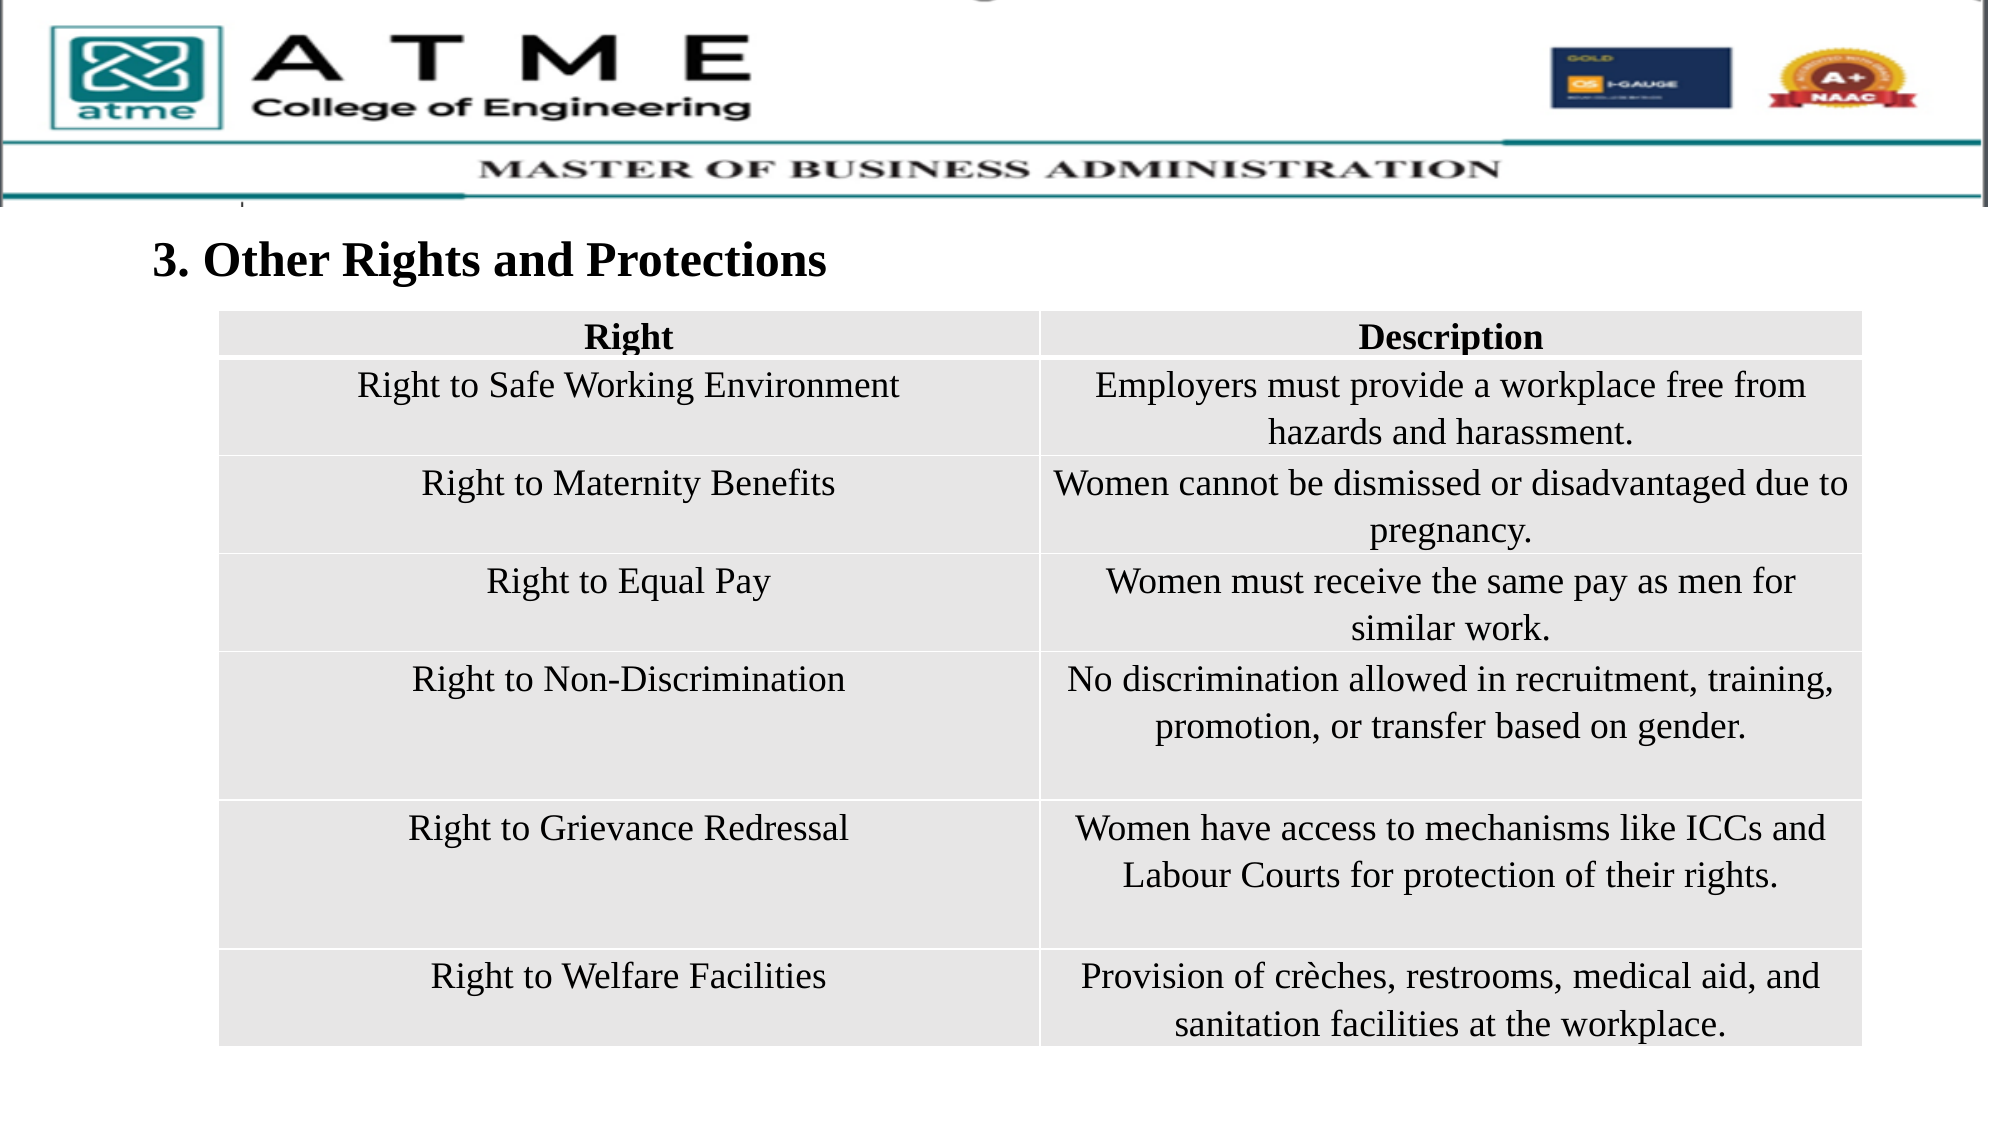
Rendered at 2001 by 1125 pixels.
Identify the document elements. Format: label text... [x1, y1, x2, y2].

table_cell Right to Maternity Benefits [219, 456, 1039, 553]
table_cell Employers must provide a workplace free from hazards and harassment. [1041, 360, 1862, 455]
table_cell Right to Safe Working Environment [219, 360, 1039, 455]
list 3. Other Rights and Protections [137, 225, 1863, 1070]
table_header Description [1041, 311, 1862, 355]
table_cell No discrimination allowed in recruitment, training, promotion, or transfer based on gender. [1041, 652, 1862, 799]
table_header Right [219, 311, 1039, 355]
table_cell Right to Welfare Facilities [219, 950, 1039, 1046]
table_cell Provision of crèches, restrooms, medical aid, and sanitation facilities at the workplace. [1041, 950, 1862, 1046]
table_cell Right to Equal Pay [219, 554, 1039, 651]
table_cell Women must receive the same pay as men for similar work. [1041, 554, 1862, 651]
table_cell Right to Non-Discrimination [219, 652, 1039, 799]
picture [0, 0, 1988, 207]
table_cell Right to Grievance Redressal [219, 801, 1039, 948]
table_cell Women have access to mechanisms like ICCs and Labour Courts for protection of their rights. [1041, 801, 1862, 948]
table_cell Women cannot be dismissed or disadvantaged due to pregnancy. [1041, 456, 1862, 553]
